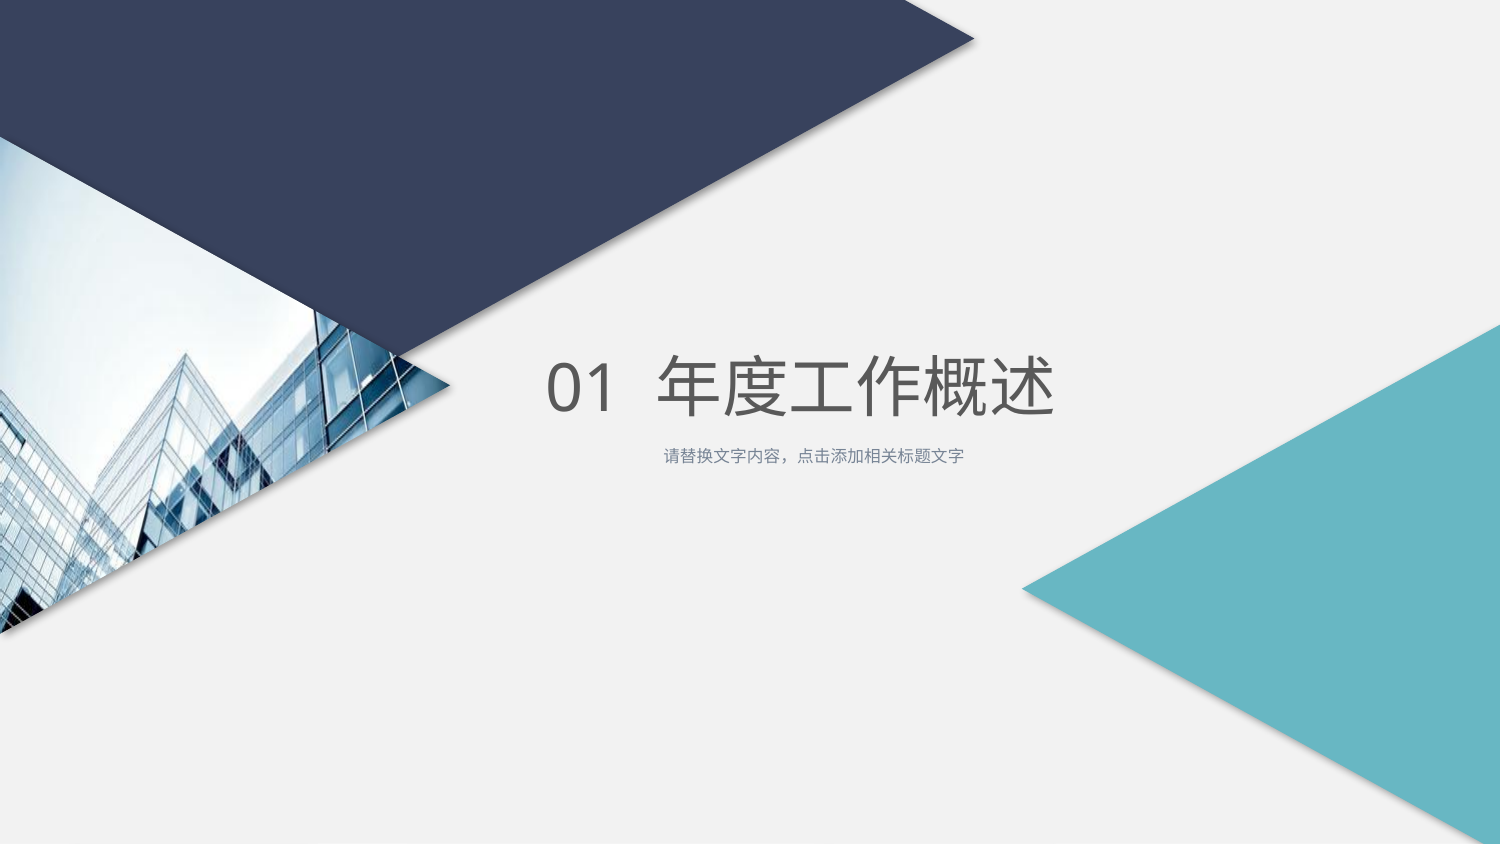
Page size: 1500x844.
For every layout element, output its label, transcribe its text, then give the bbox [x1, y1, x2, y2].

text_box [1019, 322, 1500, 844]
text_box [0, 0, 977, 355]
text_box 请替换文字内容，点击添加相关标题文字 [663, 445, 1120, 466]
text_box [0, 134, 453, 636]
text_box 01 年度工作概述 [545, 344, 1270, 425]
